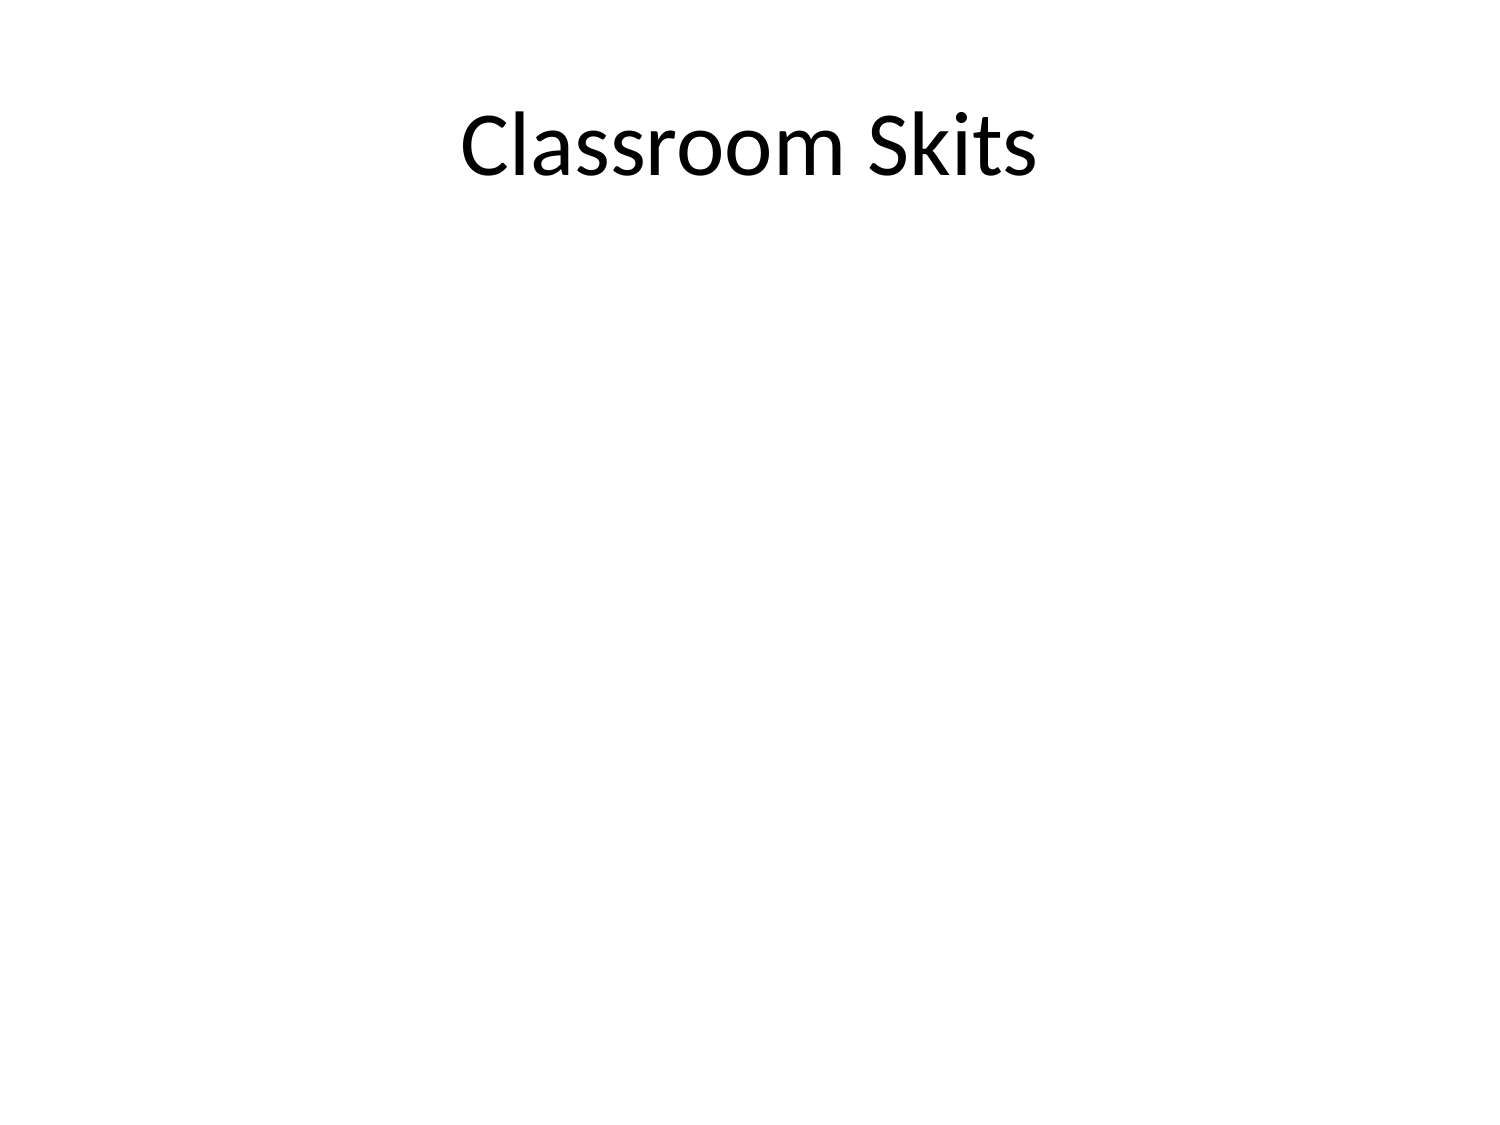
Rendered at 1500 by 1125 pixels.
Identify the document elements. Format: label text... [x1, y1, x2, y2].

title Classroom Skits [75, 45, 1425, 233]
